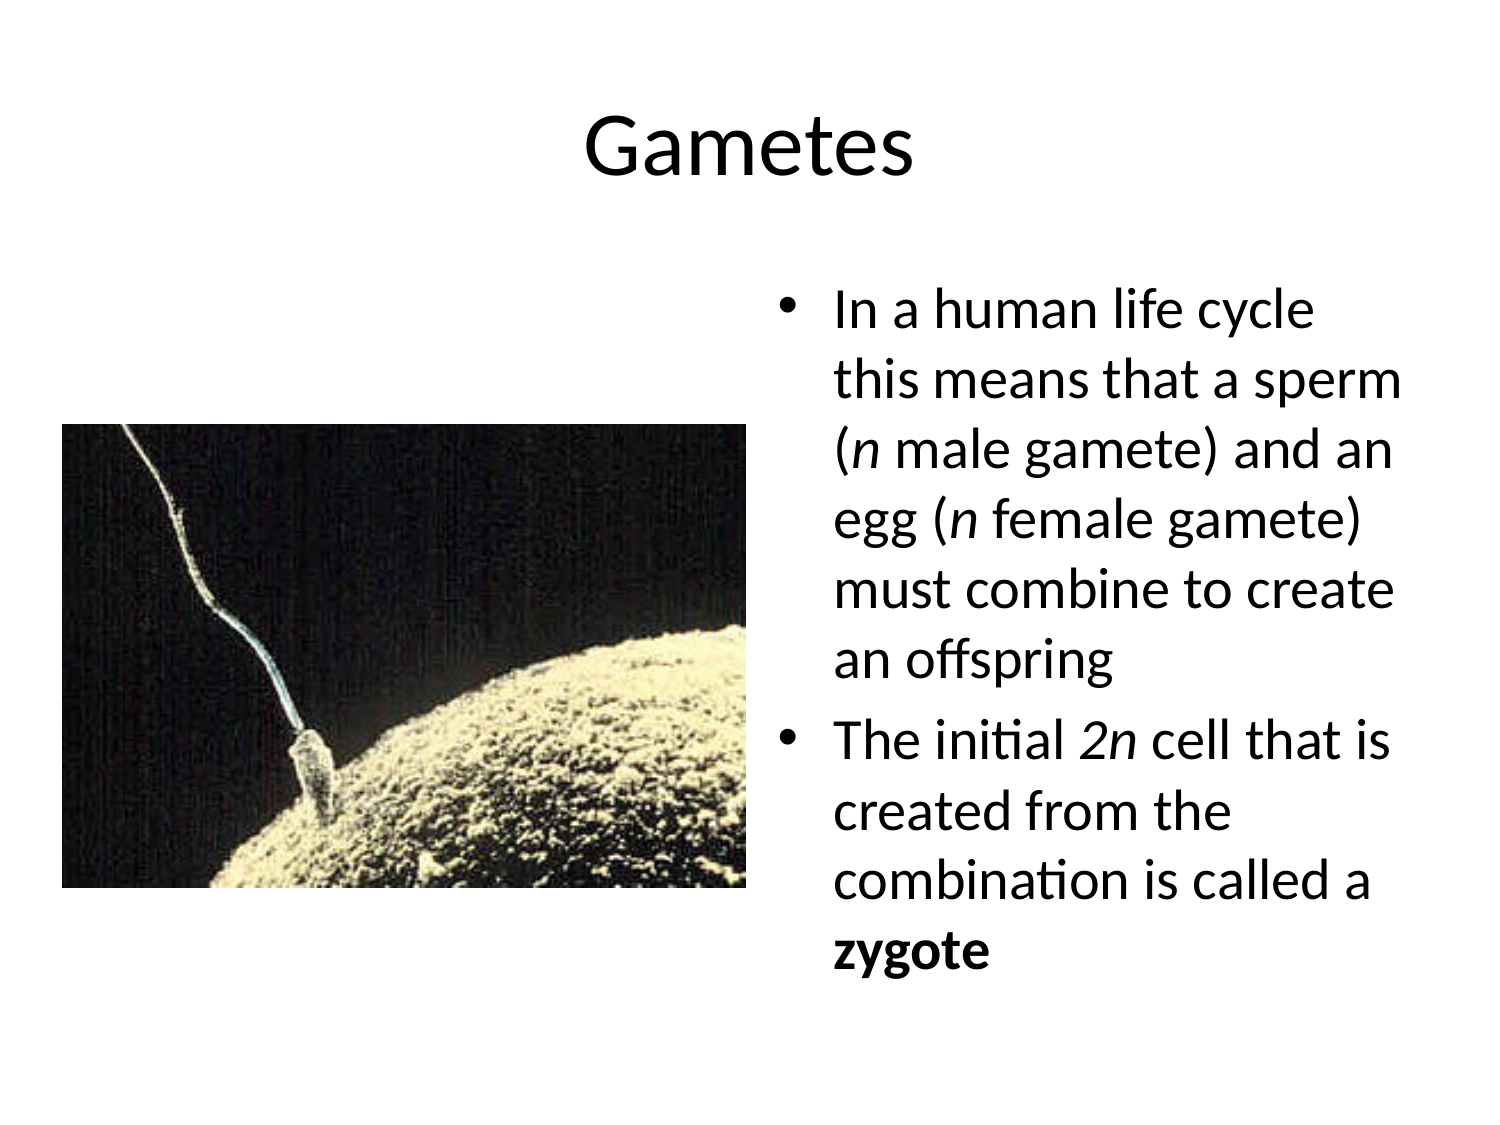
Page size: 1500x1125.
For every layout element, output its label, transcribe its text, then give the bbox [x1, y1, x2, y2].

title Gametes [75, 45, 1425, 233]
picture [62, 424, 747, 888]
list In a human life cycle this means that a sperm (n male gamete) and an egg (n female gamete) must combine to create an offspring The initial 2n cell that is created from the combination is called a zygote [762, 262, 1425, 1005]
